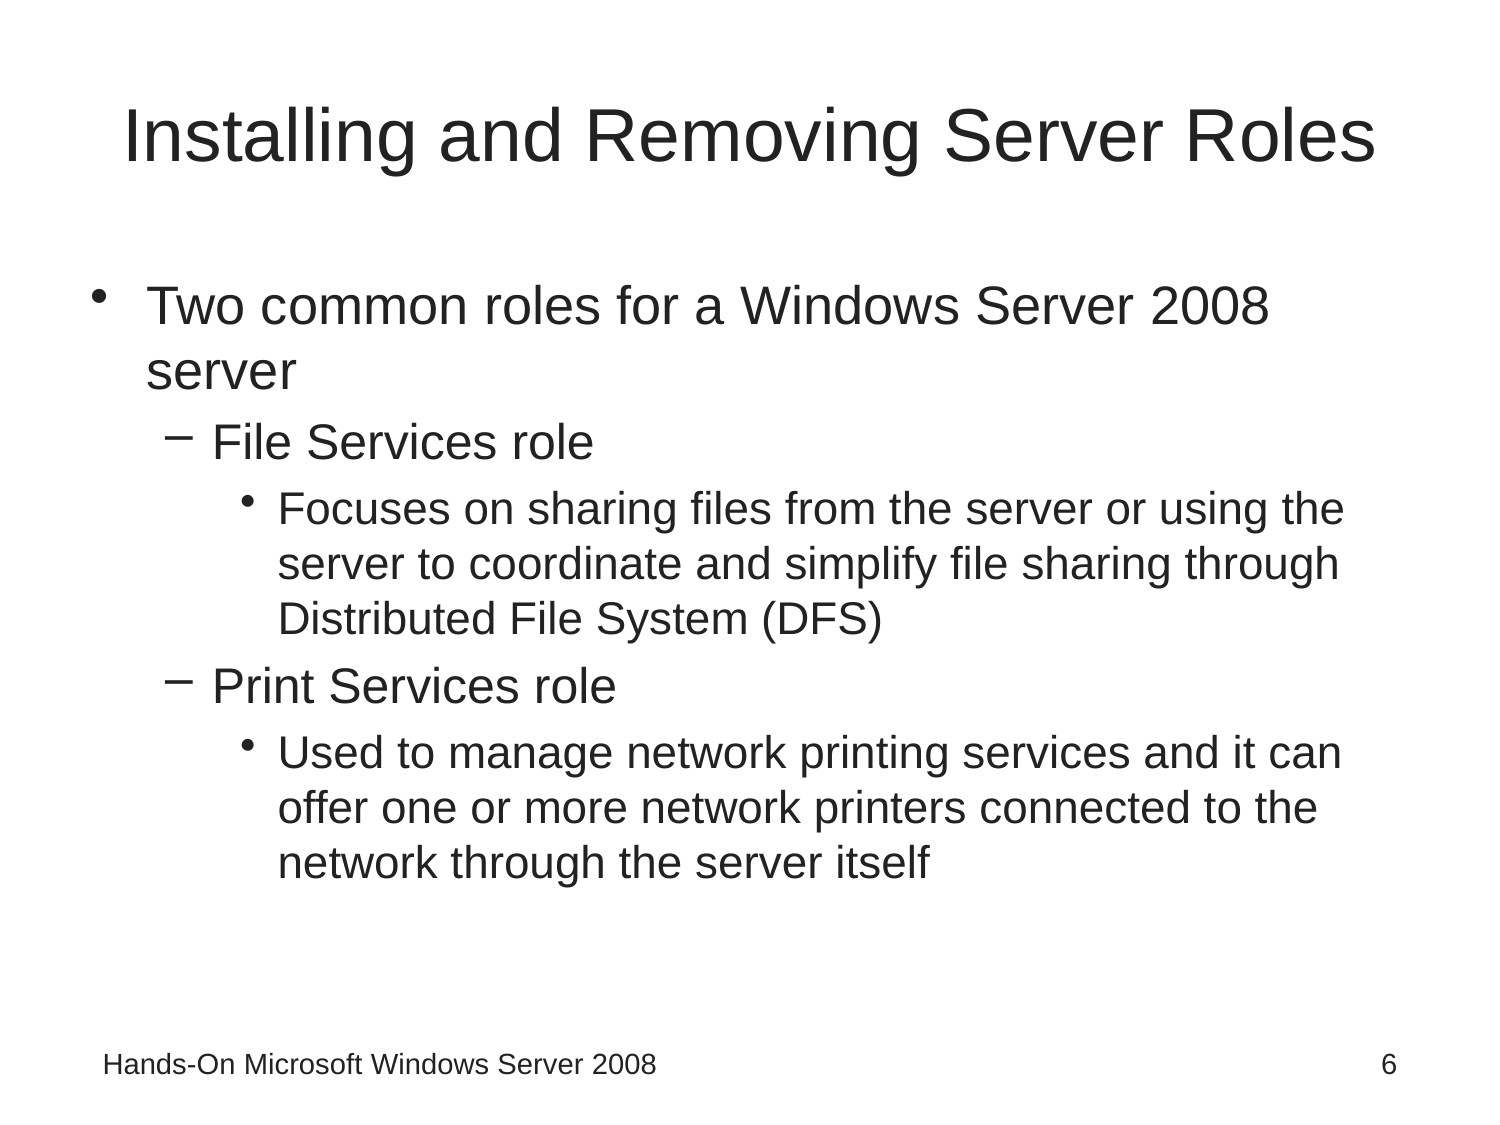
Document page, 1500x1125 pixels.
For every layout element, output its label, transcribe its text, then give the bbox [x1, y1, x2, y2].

title Installing and Removing Server Roles [87, 37, 1413, 226]
slide_number 6 [1074, 1037, 1413, 1101]
list Two common roles for a Windows Server 2008 server File Services role Focuses on sharing files from the server or using the server to coordinate and simplify file sharing through Distributed File System (DFS) Print Services role Used to manage network printing services and it can offer one or more network printers connected to the network through the server itself [74, 262, 1438, 1013]
footer Hands-On Microsoft Windows Server 2008 [87, 1037, 1051, 1101]
